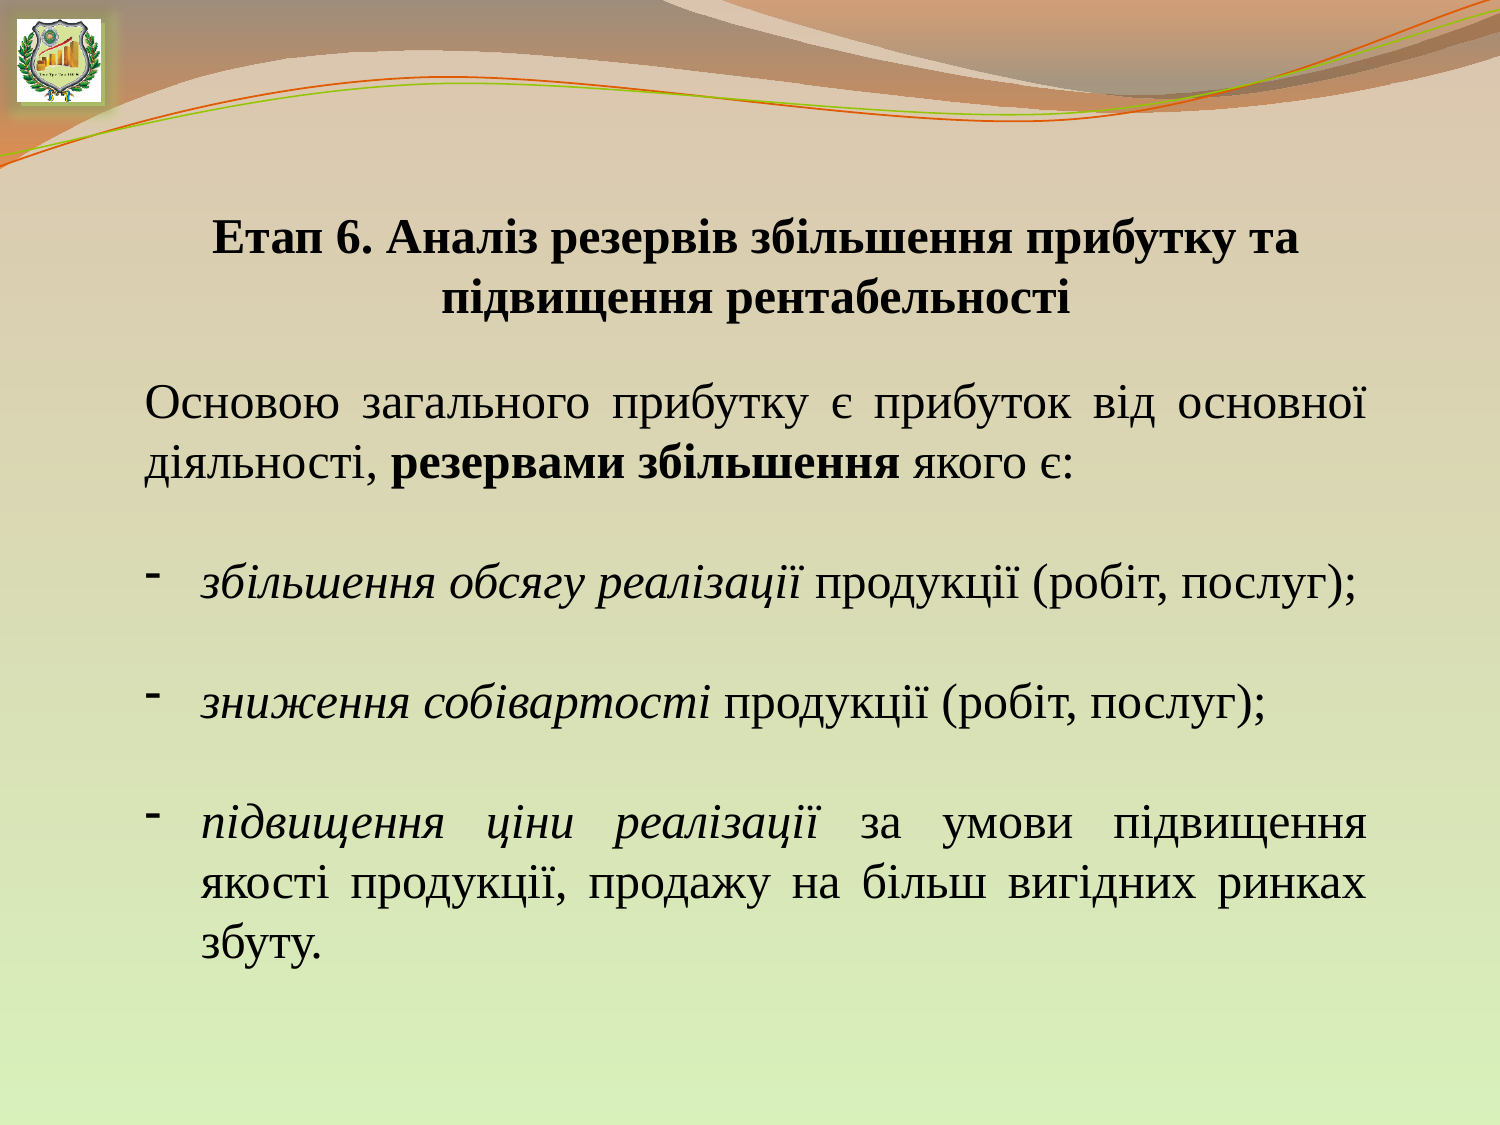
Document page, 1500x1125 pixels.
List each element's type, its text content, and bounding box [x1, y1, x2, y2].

text_box Етап 6. Аналіз резервів збільшення прибутку та підвищення рентабельності [171, 196, 1341, 331]
text_box Основою загального прибутку є прибуток від основної діяльності, резервами збільшення якого є: збільшення обсягу реалізації продукції (робіт, послуг); зниження собівартості продукції (робіт, послуг); підвищення ціни реалізації за умови підвищення якості продукції, продажу на більш вигідних ринках збуту. [129, 361, 1382, 977]
picture [17, 18, 101, 102]
